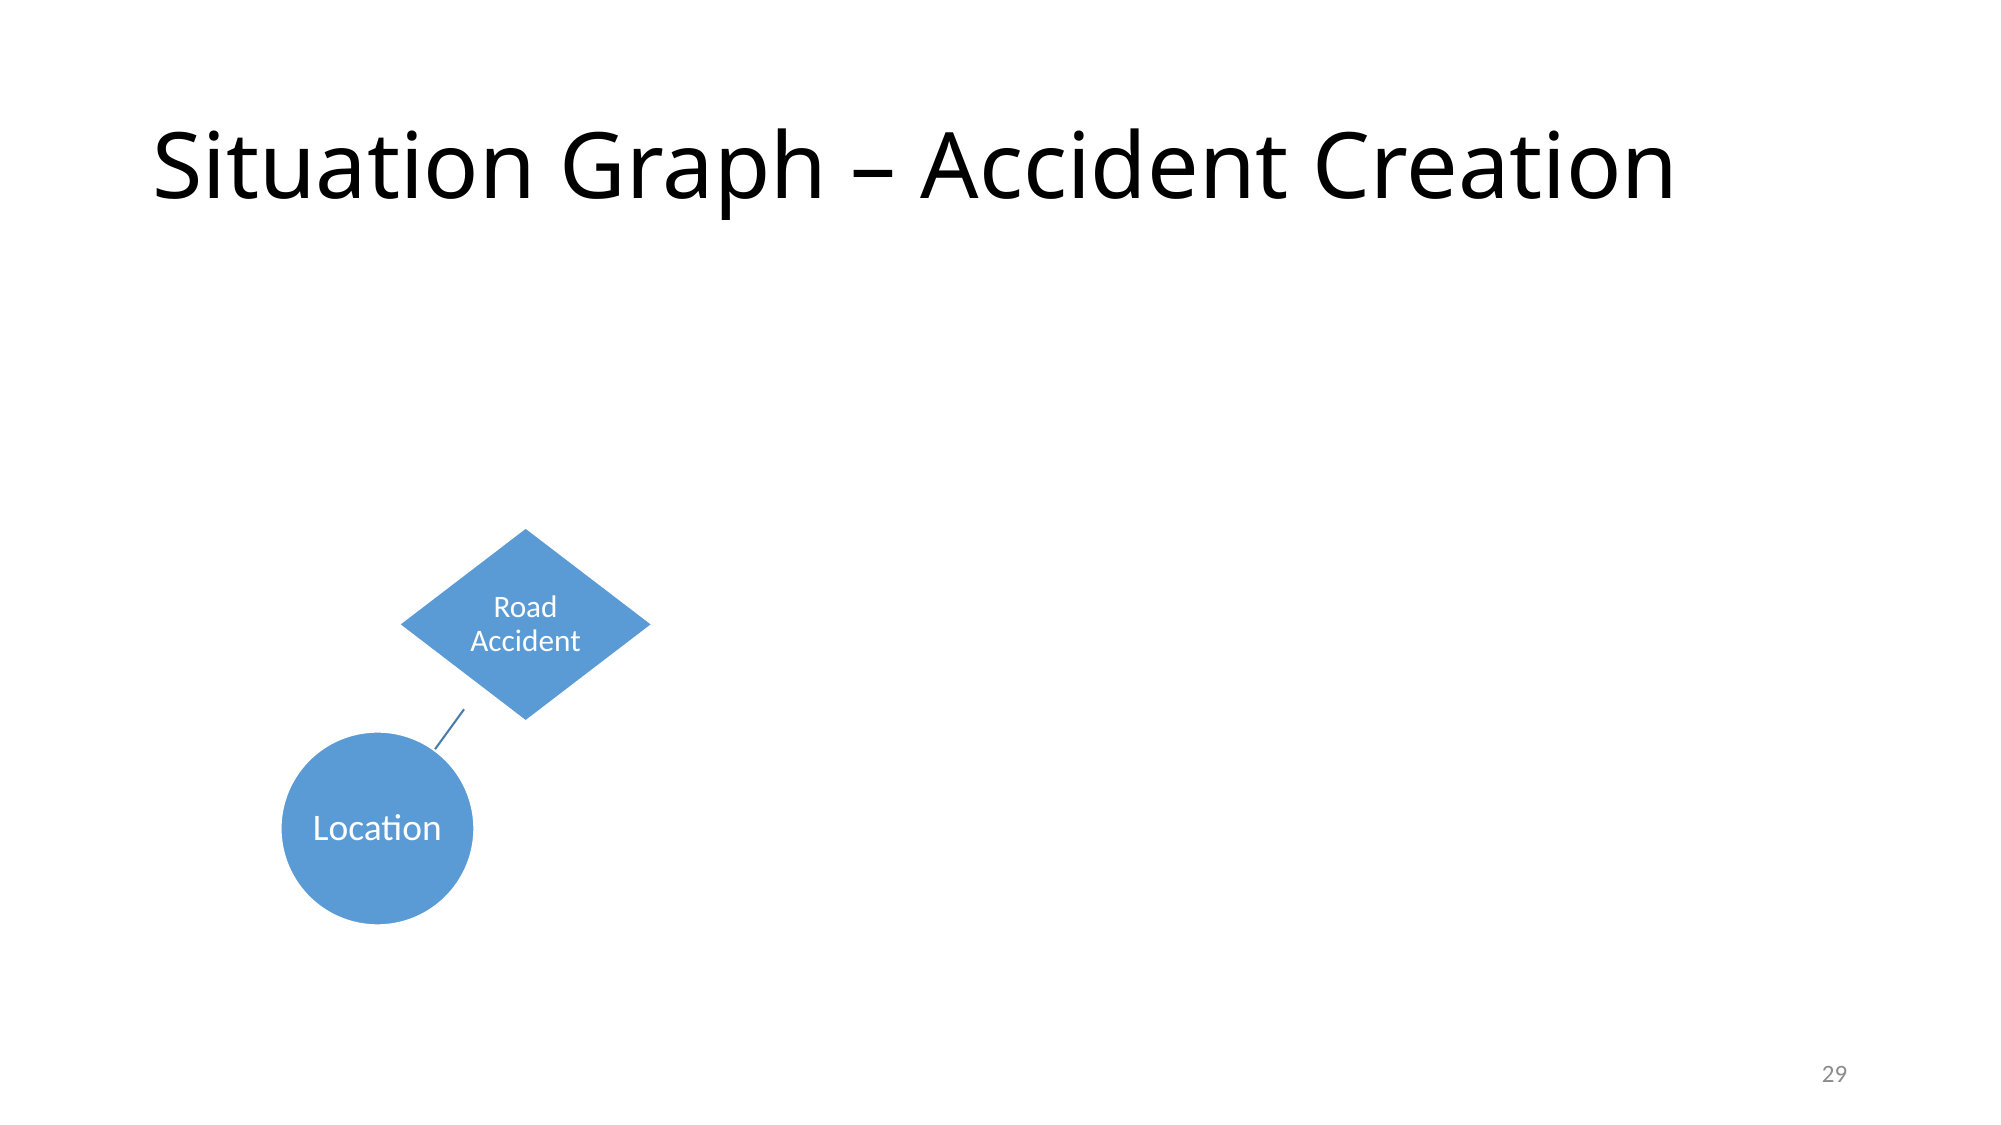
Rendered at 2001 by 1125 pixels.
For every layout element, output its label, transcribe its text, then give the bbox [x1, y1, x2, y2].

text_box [137, 296, 904, 952]
title Situation Graph – Accident Creation [137, 59, 1863, 278]
slide_number 29 [1412, 1042, 1863, 1103]
